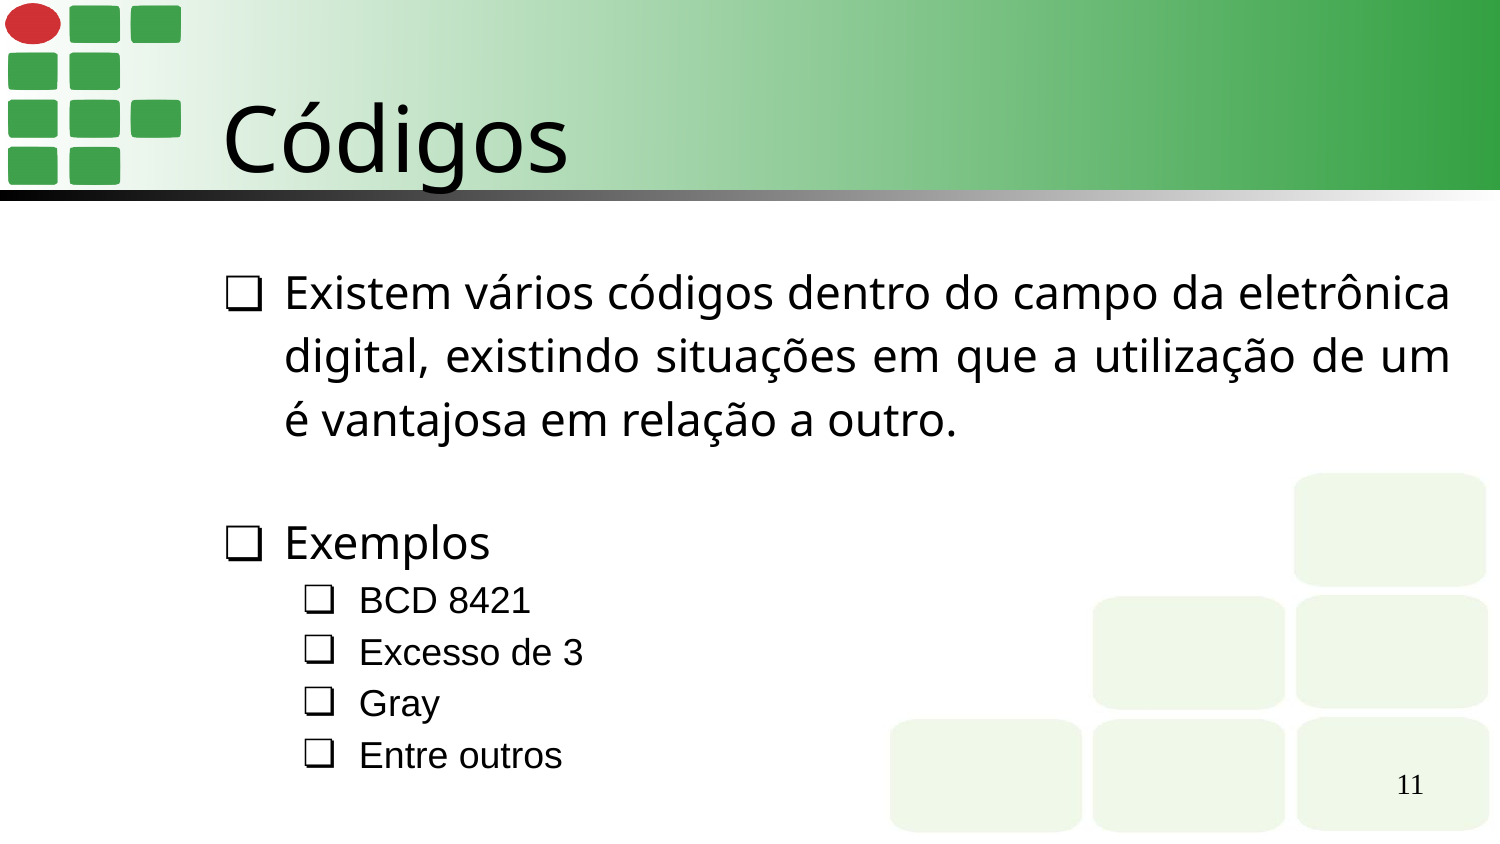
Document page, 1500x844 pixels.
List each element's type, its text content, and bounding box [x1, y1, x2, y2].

text_box Exemplos BCD 8421 Excesso de 3 Gray Entre outros [193, 498, 1468, 769]
slide_number ‹#› [1368, 769, 1425, 827]
picture [5, 3, 181, 185]
picture [803, 441, 1495, 835]
text_box Existem vários códigos dentro do campo da eletrônica digital, existindo situações em que a utilização de um é vantajosa em relação a outro. [193, 248, 1468, 458]
text_box Códigos [206, 26, 1468, 207]
